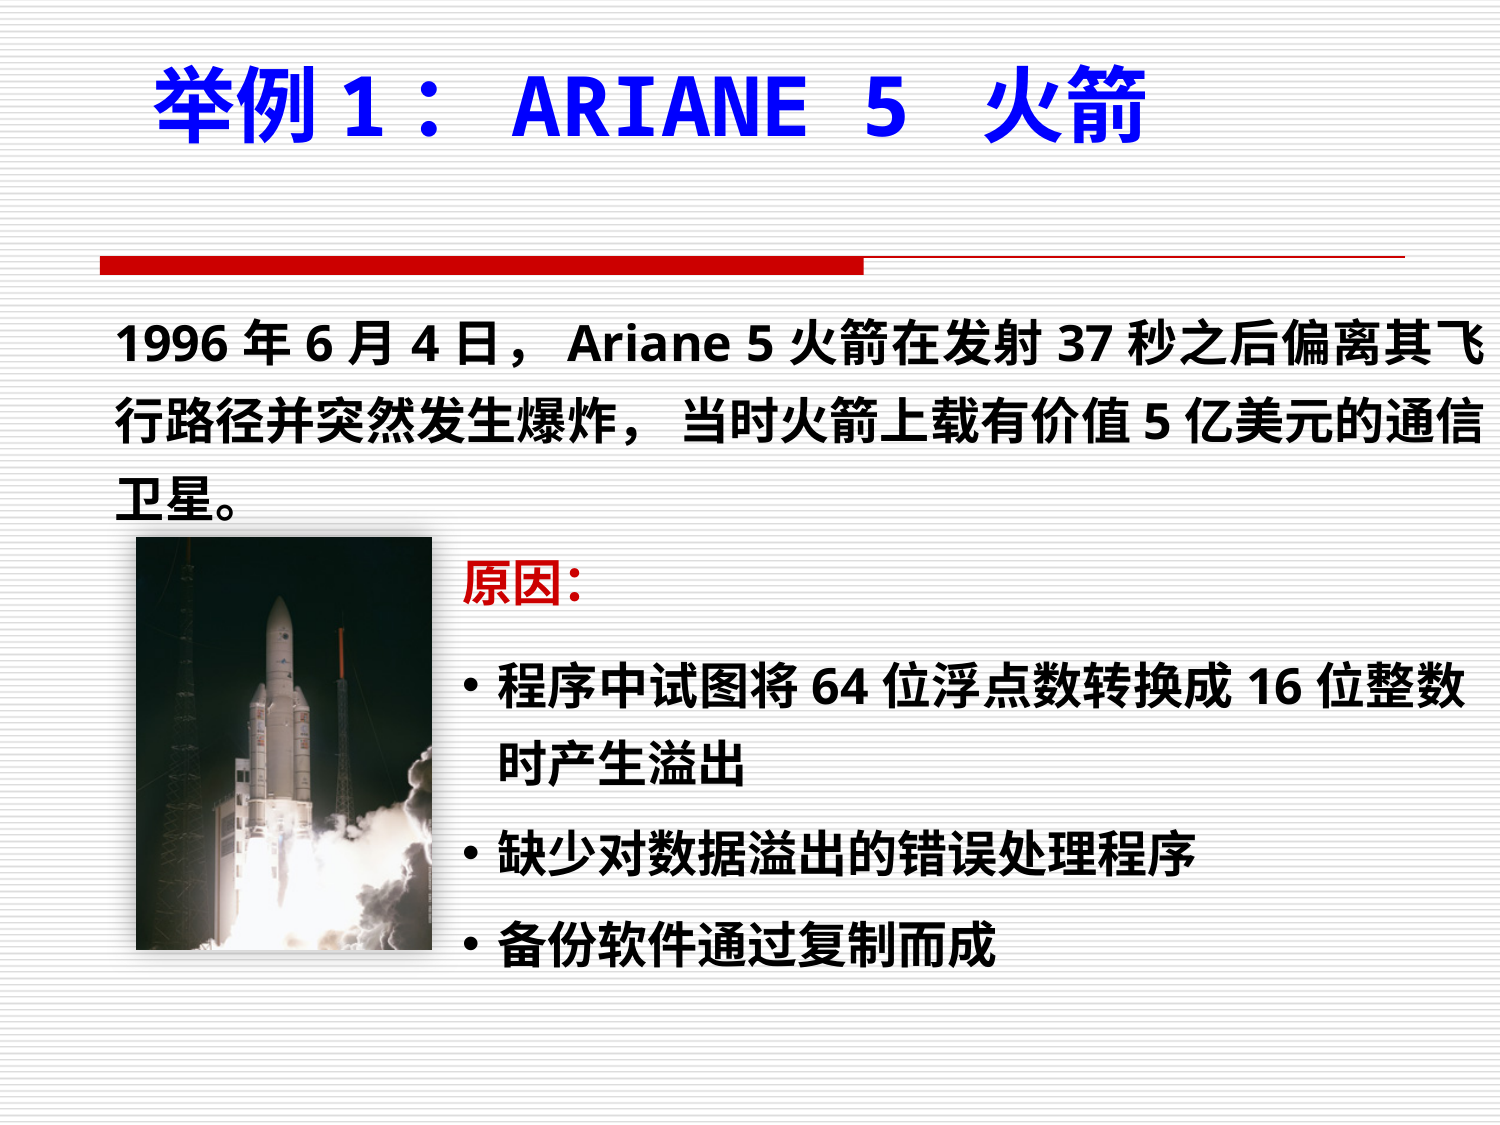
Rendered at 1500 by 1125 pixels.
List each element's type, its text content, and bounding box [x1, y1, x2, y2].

text_box 举例1：ARIANE 5 火箭 [137, 45, 1500, 155]
picture [0, 0, 1500, 1125]
text_box 原因： 程序中试图将64位浮点数转换成16位整数时产生溢出 缺少对数据溢出的错误处理程序 备份软件通过复制而成 [447, 535, 1481, 981]
text_box 1996年6月4日，Ariane 5火箭在发射37秒之后偏离其飞行路径并突然发生爆炸， 当时火箭上载有价值5亿美元的通信卫星。 [100, 286, 1500, 535]
